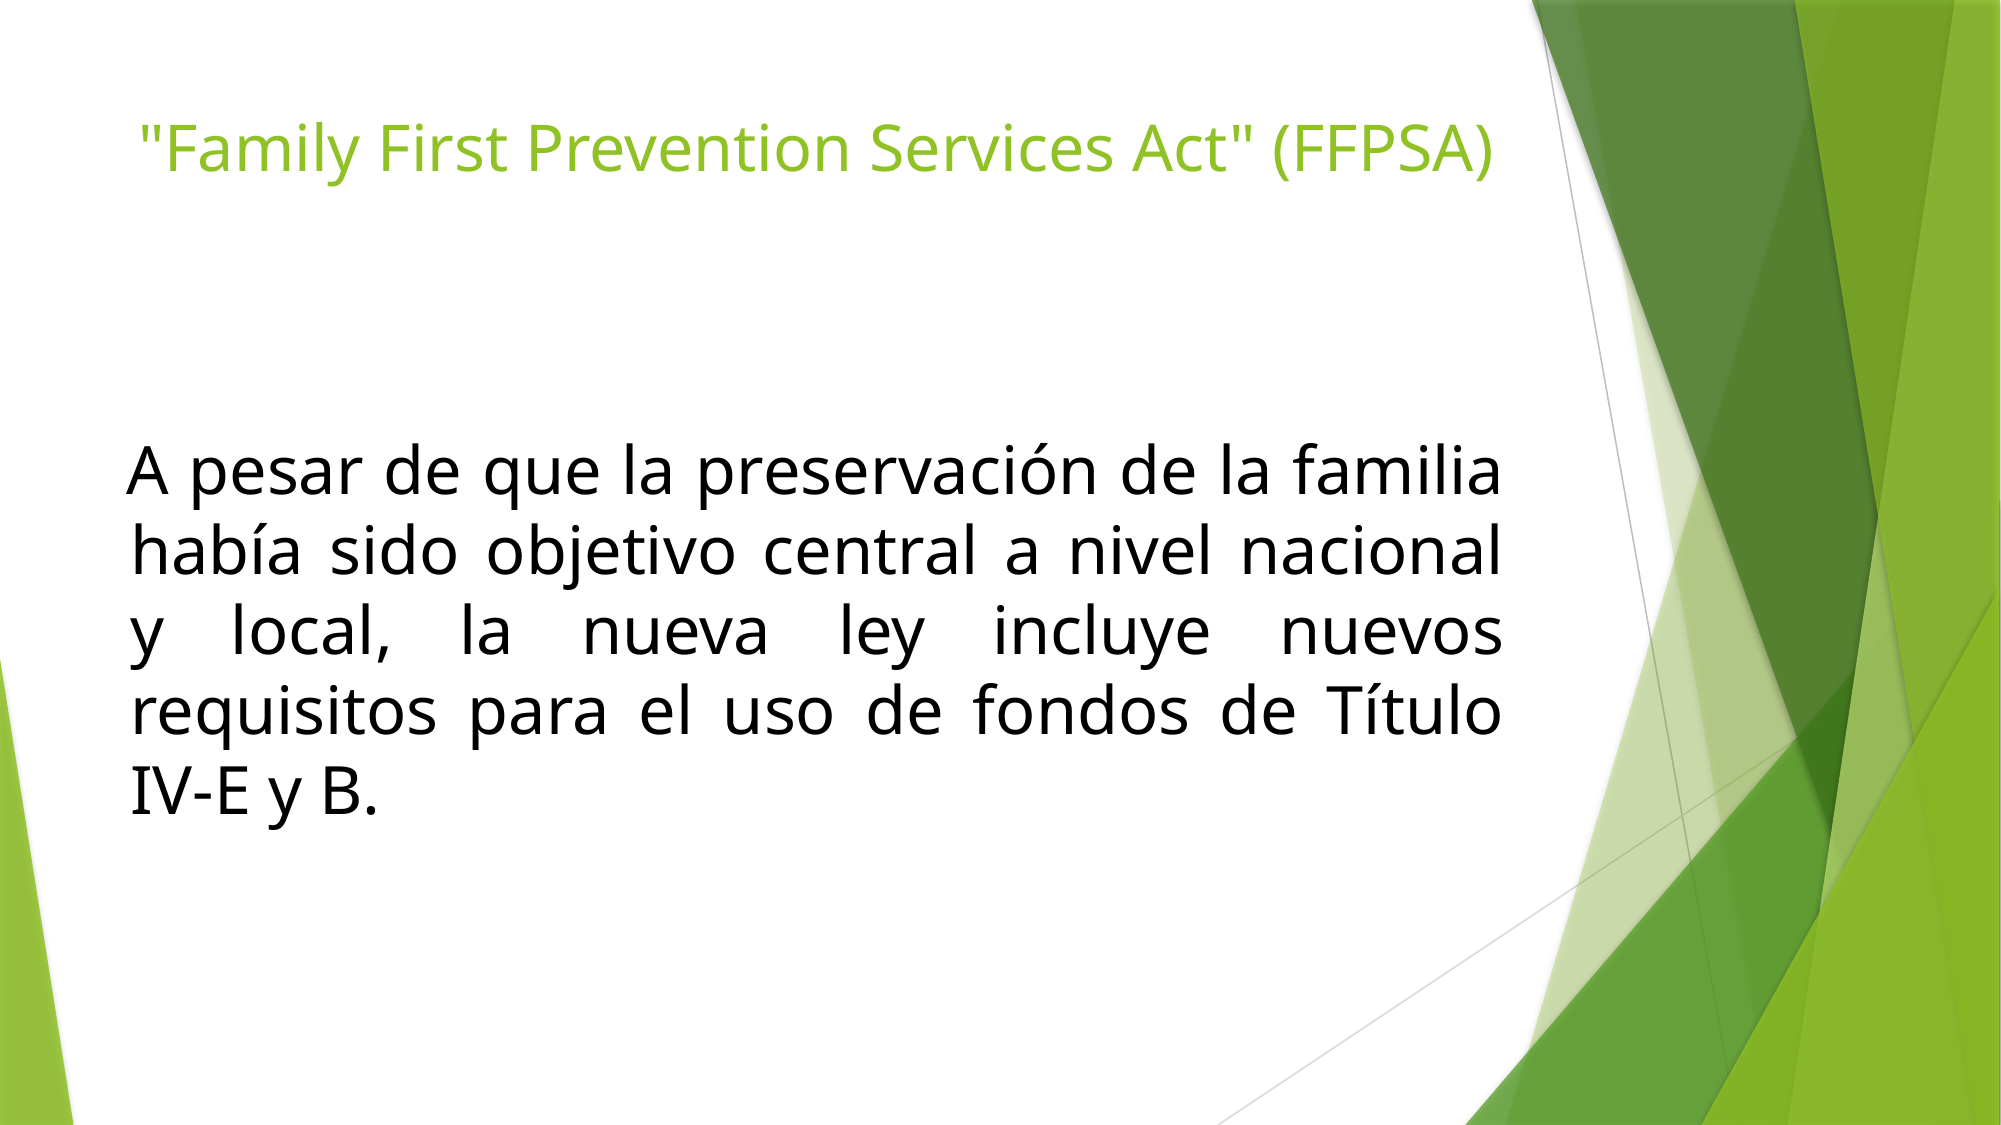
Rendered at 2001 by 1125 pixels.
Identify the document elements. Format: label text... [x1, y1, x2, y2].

list A pesar de que la preservación de la familia había sido objetivo central a nivel nacional y local, la nueva ley incluye nuevos requisitos para el uso de fondos de Título IV-E y B. [111, 354, 1522, 992]
title "Family First Prevention Services Act" (FFPSA) [111, 99, 1522, 317]
